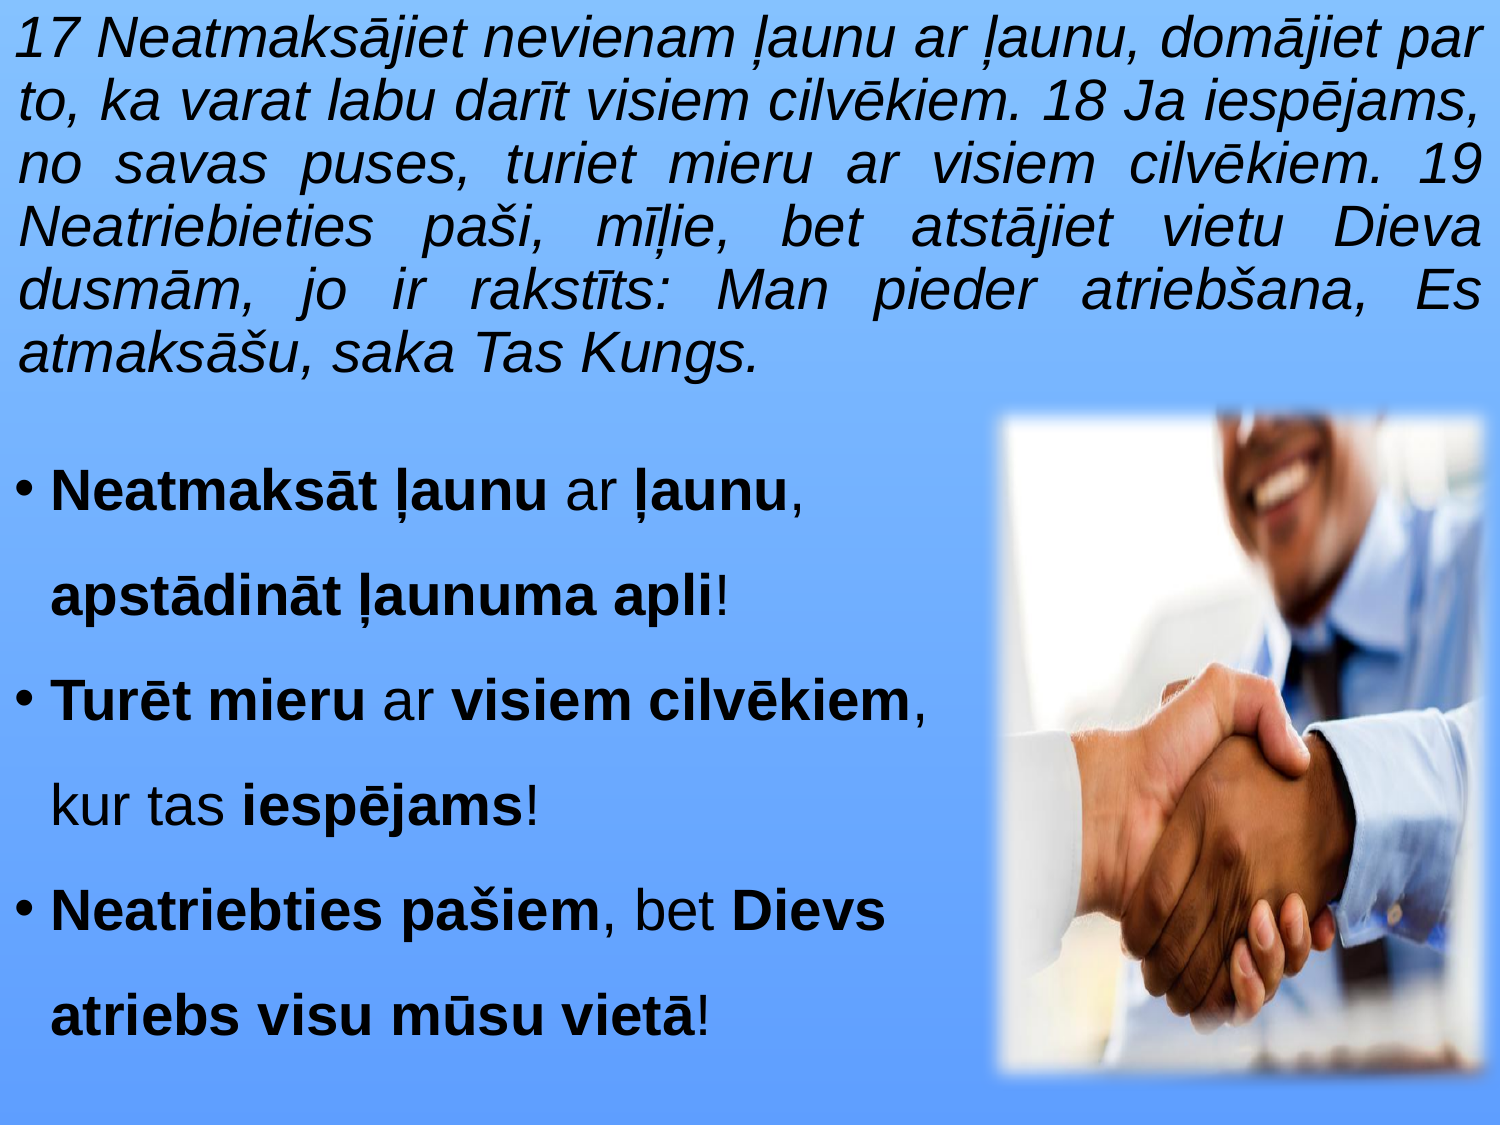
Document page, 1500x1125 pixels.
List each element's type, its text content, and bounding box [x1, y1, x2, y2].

list 17 Neatmaksājiet nevienam ļaunu ar ļaunu, domājiet par to, ka varat labu darīt visiem cilvēkiem. 18 Ja iespējams, no savas puses, turiet mieru ar visiem cilvēkiem. 19 Neatriebieties paši, mīļie, bet atstājiet vietu Dieva dusmām, jo ir rakstīts: Man pieder atriebšana, Es atmaksāšu, saka Tas Kungs. [0, 0, 1500, 178]
picture [980, 398, 1500, 1091]
text_box Neatmaksāt ļaunu ar ļaunu, apstādināt ļaunuma apli! Turēt mieru ar visiem cilvēkiem, kur tas iespējams! Neatriebties pašiem, bet Dievs atriebs visu mūsu vietā! [0, 410, 973, 1055]
